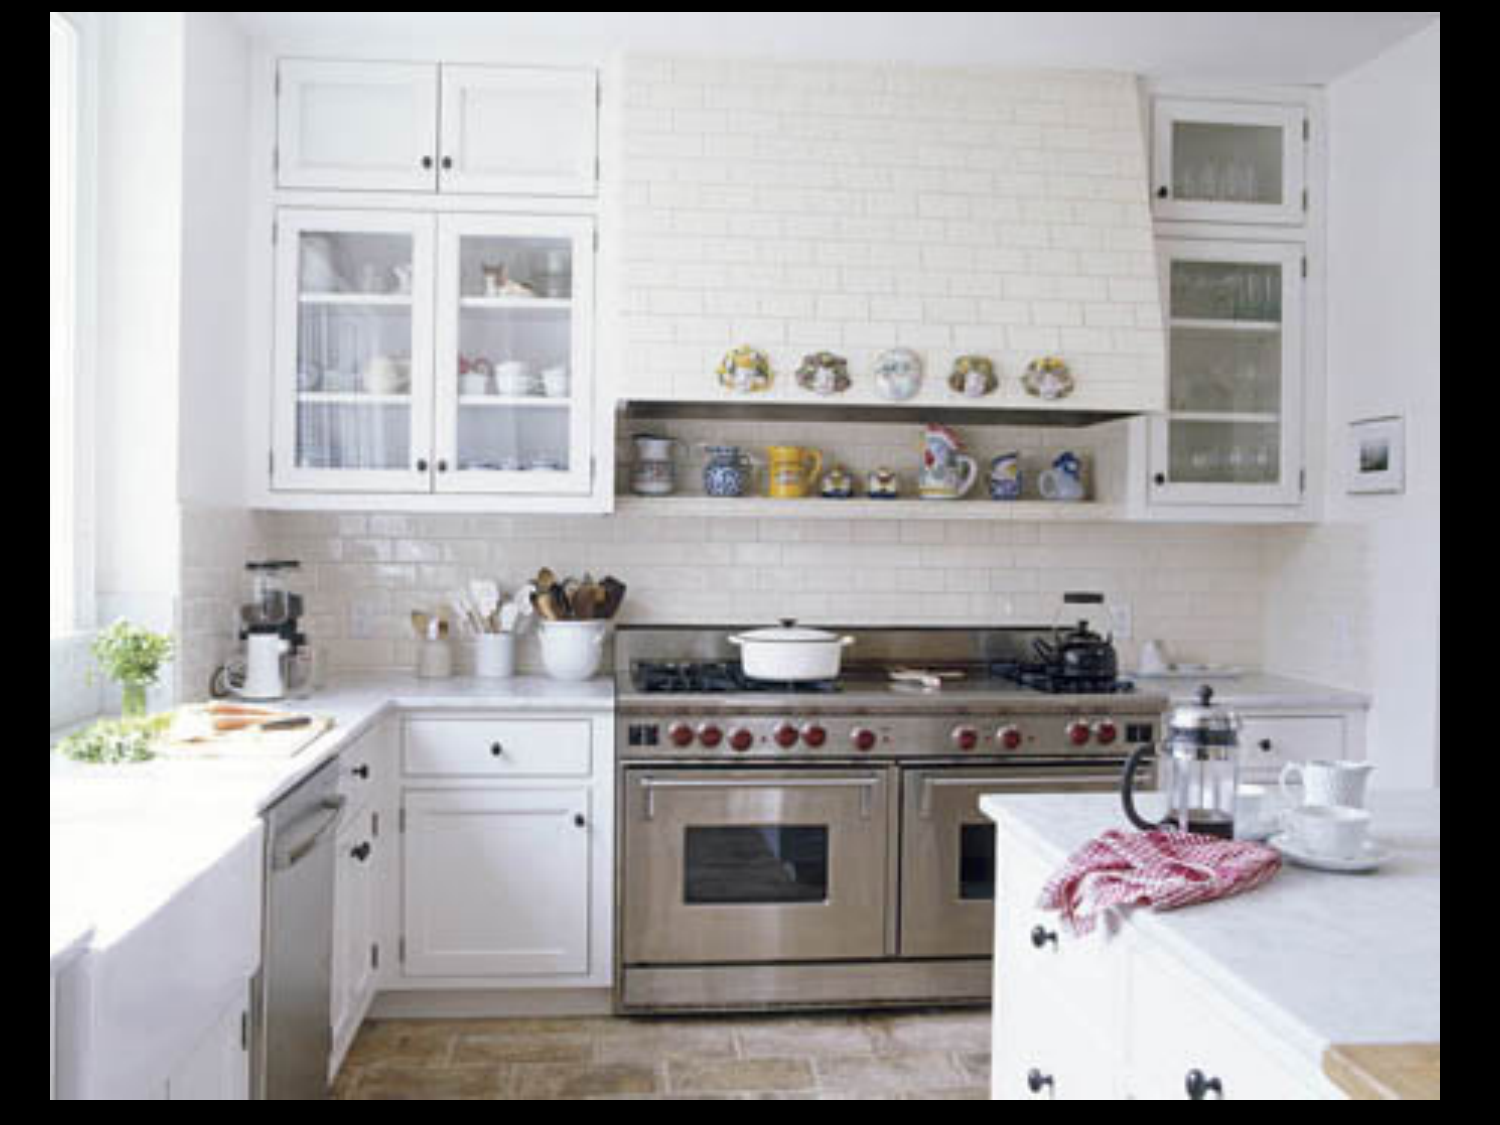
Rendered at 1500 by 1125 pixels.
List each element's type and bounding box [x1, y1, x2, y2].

picture [49, 12, 1440, 1101]
